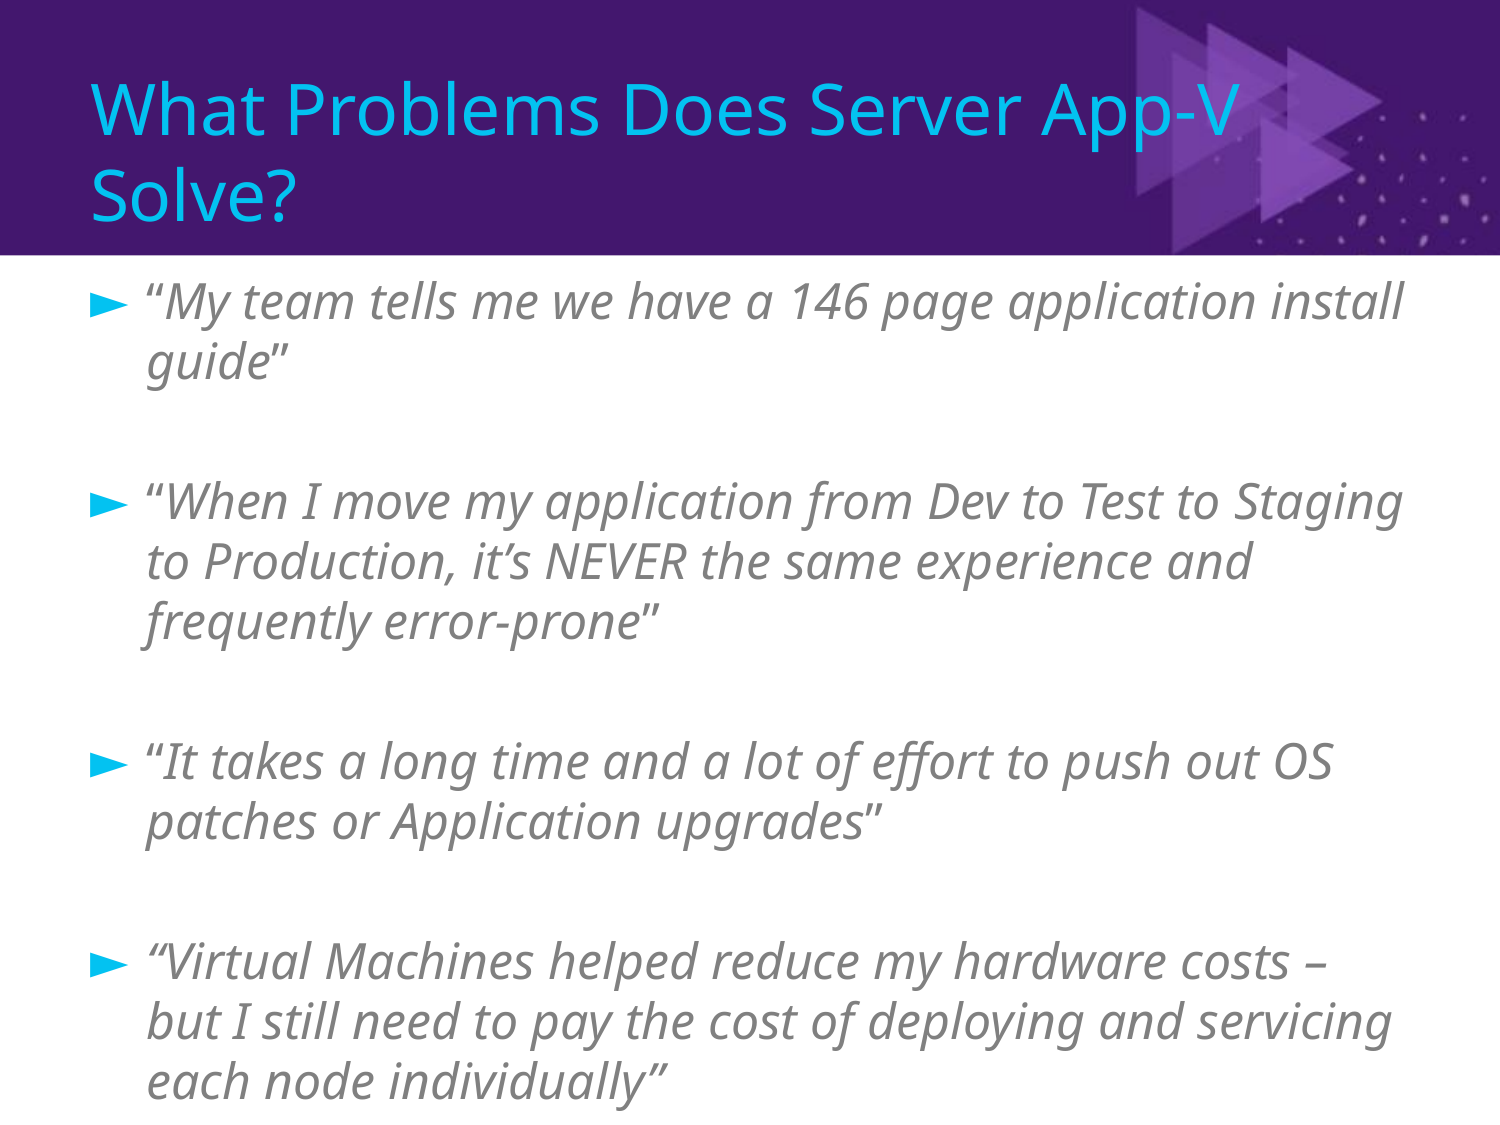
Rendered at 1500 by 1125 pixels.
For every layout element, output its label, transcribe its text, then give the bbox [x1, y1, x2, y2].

list “My team tells me we have a 146 page application install guide” “When I move my application from Dev to Test to Staging to Production, it’s NEVER the same experience and frequently error-prone” “It takes a long time and a lot of effort to push out OS patches or Application upgrades” “Virtual Machines helped reduce my hardware costs – but I still need to pay the cost of deploying and servicing each node individually” [75, 261, 1425, 894]
picture [0, 0, 1500, 255]
title What Problems Does Server App-V Solve? [75, 56, 1425, 244]
